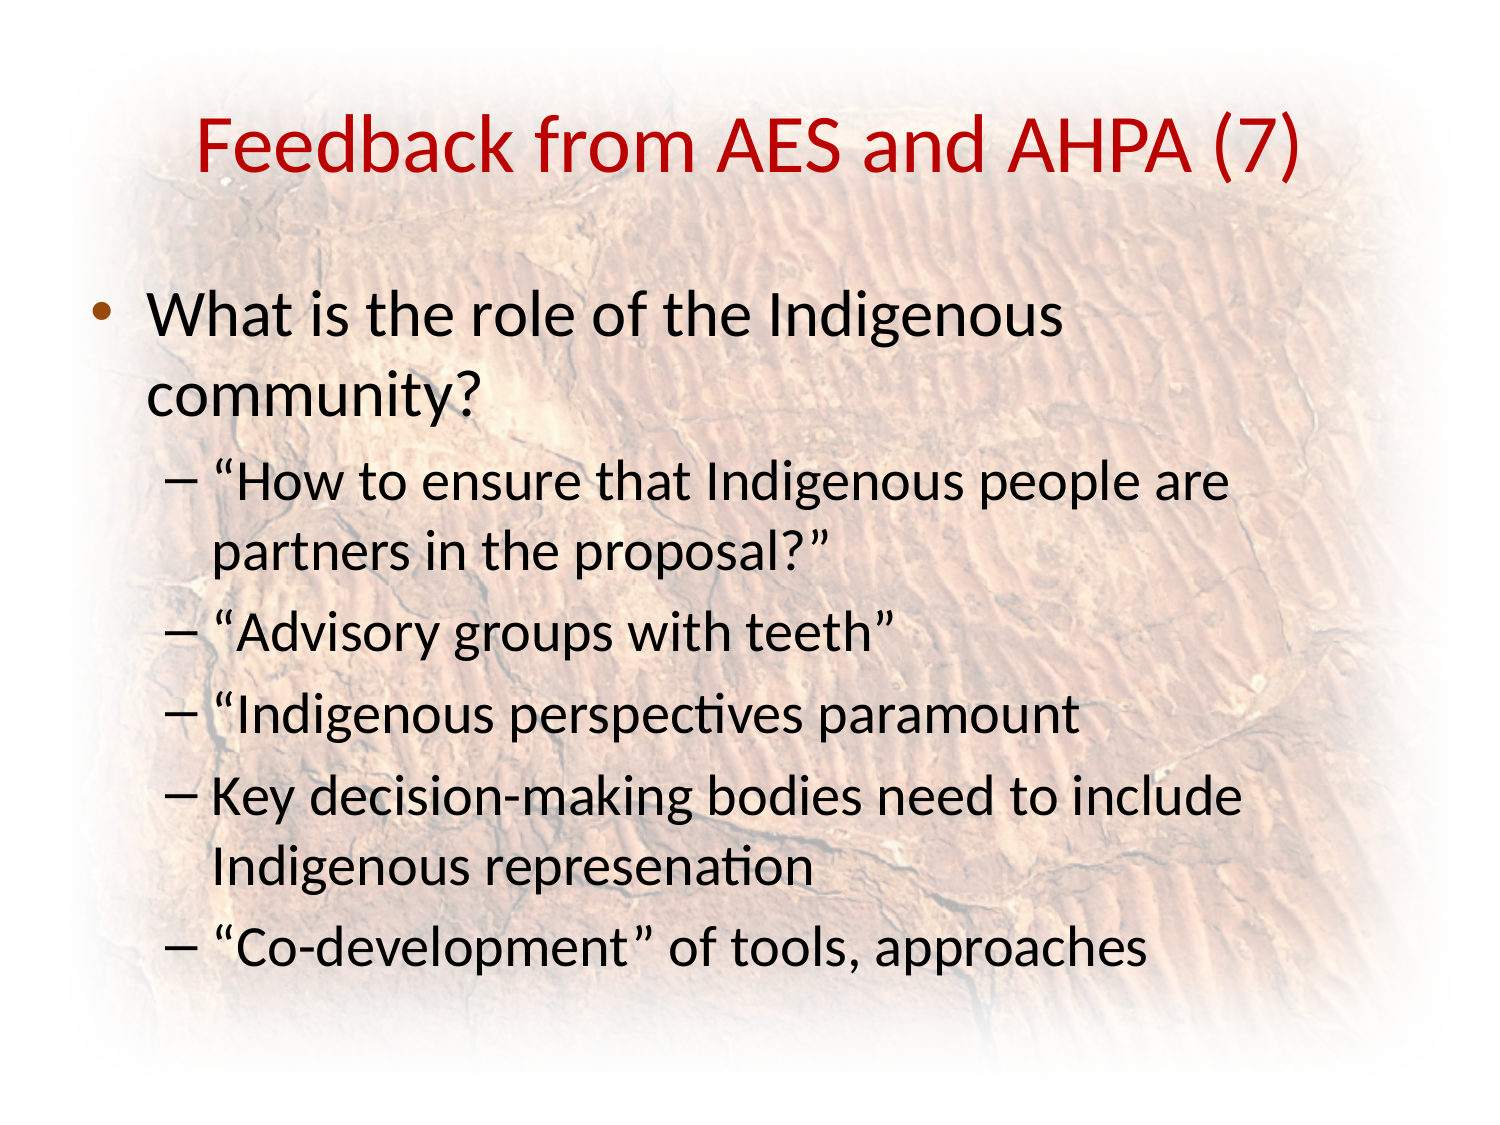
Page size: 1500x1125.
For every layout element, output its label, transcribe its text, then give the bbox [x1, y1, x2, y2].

list What is the role of the Indigenous community? “How to ensure that Indigenous people are partners in the proposal?” “Advisory groups with teeth” “Indigenous perspectives paramount Key decision-making bodies need to include Indigenous represenation “Co-development” of tools, approaches [75, 262, 1425, 1083]
title Feedback from AES and AHPA (7) [75, 45, 1425, 233]
